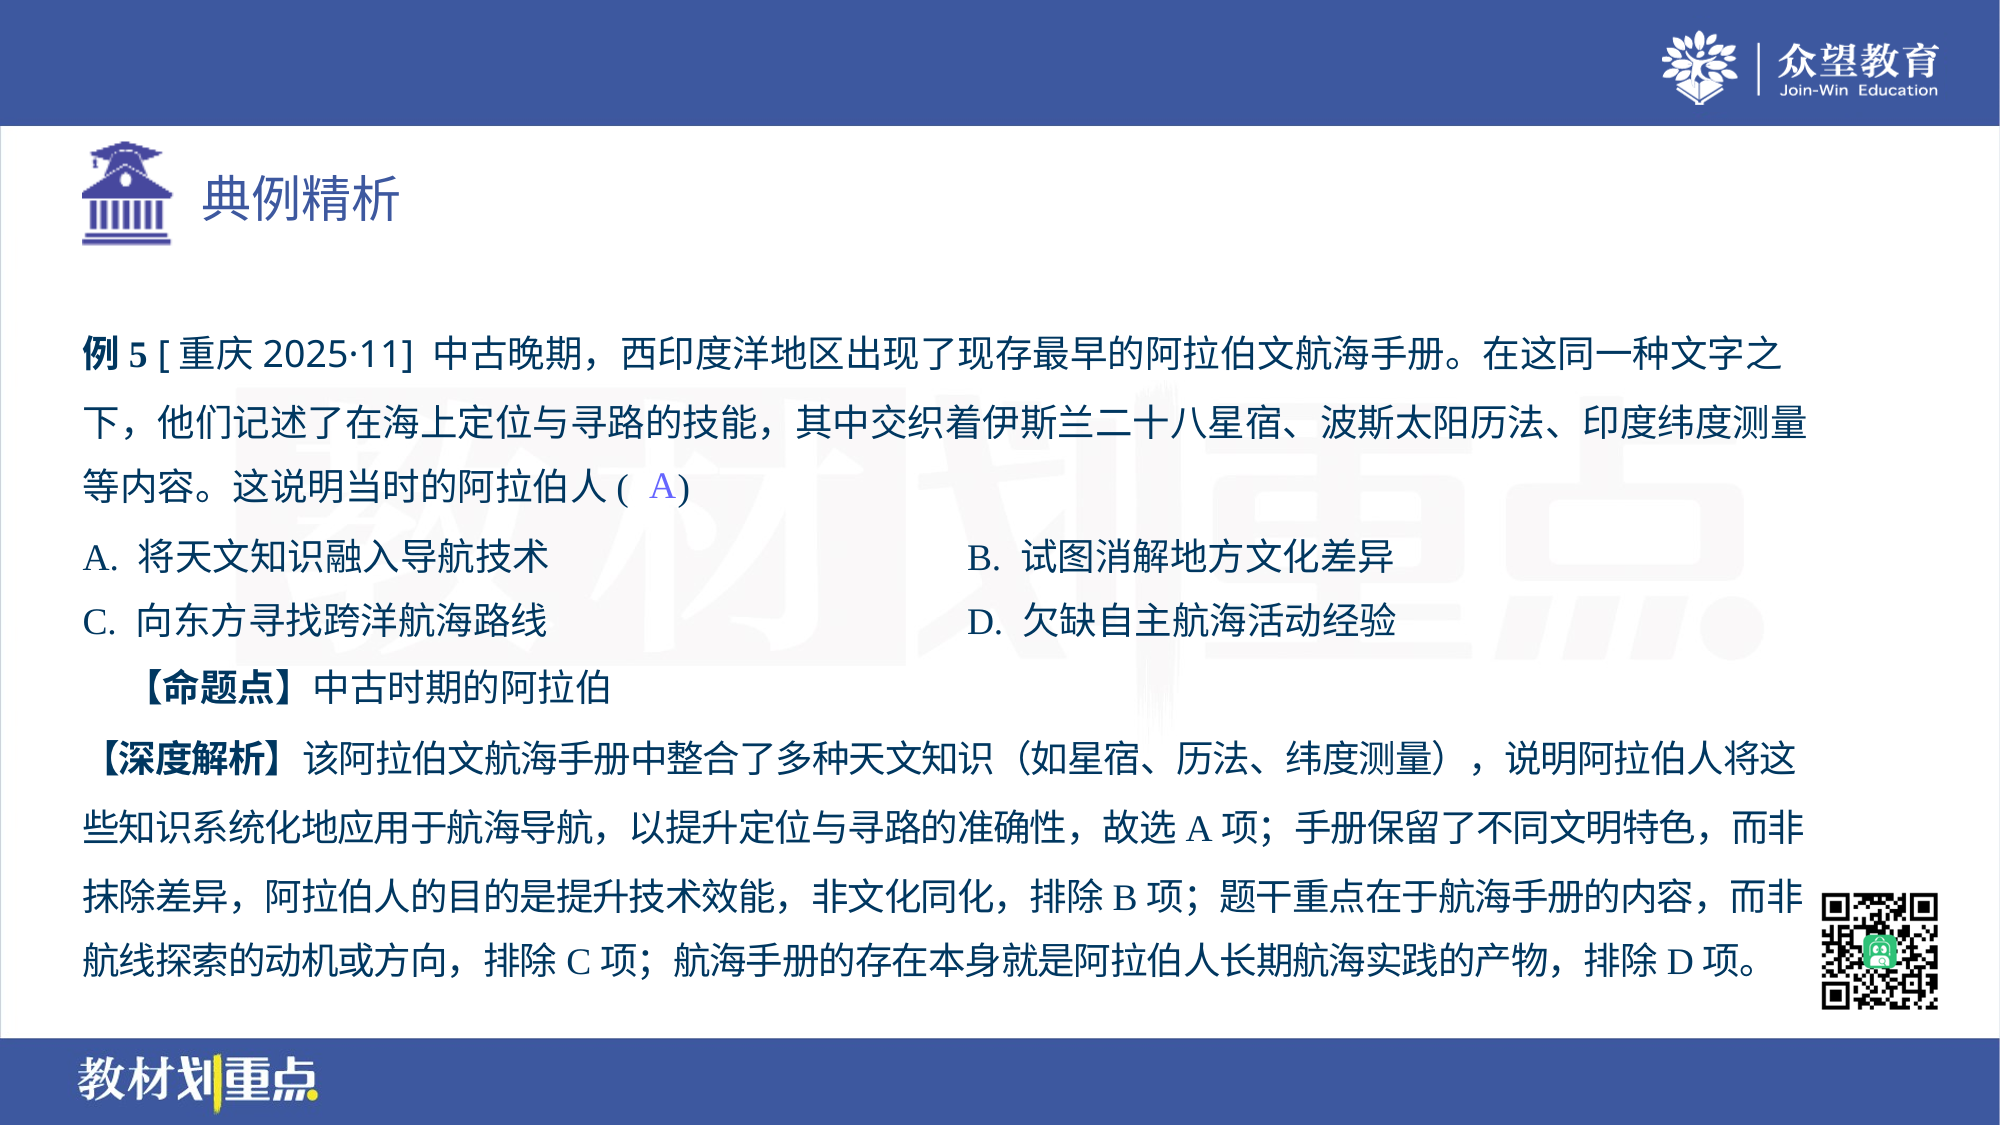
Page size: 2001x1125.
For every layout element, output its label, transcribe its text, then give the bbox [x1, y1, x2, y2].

picture [0, 0, 2000, 1125]
text_box 【深度解析】该阿拉伯文航海手册中整合了多种天文知识（如星宿、历法、纬度测量），说明阿拉伯人将这 些知识系统化地应用于航海导航，以提升定位与寻路的准确性，故选A项；手册保留了不同文明特色，而非 抹除差异，阿拉伯人的目的是提升技术效能，非文化同化，排除B项；题干重点在于航海手册的内容，而非 航线探索的动机或方向，排除C项；航海手册的存在本身就是阿拉伯人长期航海实践的产物，排除D项。 [82, 711, 1817, 976]
text_box A. 将天文知识融入导航技术 B. 试图消解地方文化差异 C. 向东方寻找跨洋航海路线 D. 欠缺自主航海活动经验 [82, 508, 1817, 636]
text_box A [635, 441, 690, 500]
text_box 【命题点】中古时期的阿拉伯 [82, 642, 1817, 702]
text_box 例5 [重庆2025·11] 中古晚期，西印度洋地区出现了现存最早的阿拉伯文航海手册。在这同一种文字之 下，他们记述了在海上定位与寻路的技能，其中交织着伊斯兰二十八星宿、波斯太阳历法、印度纬度测量 等内容。这说明当时的阿拉伯人( ) [82, 305, 1817, 502]
